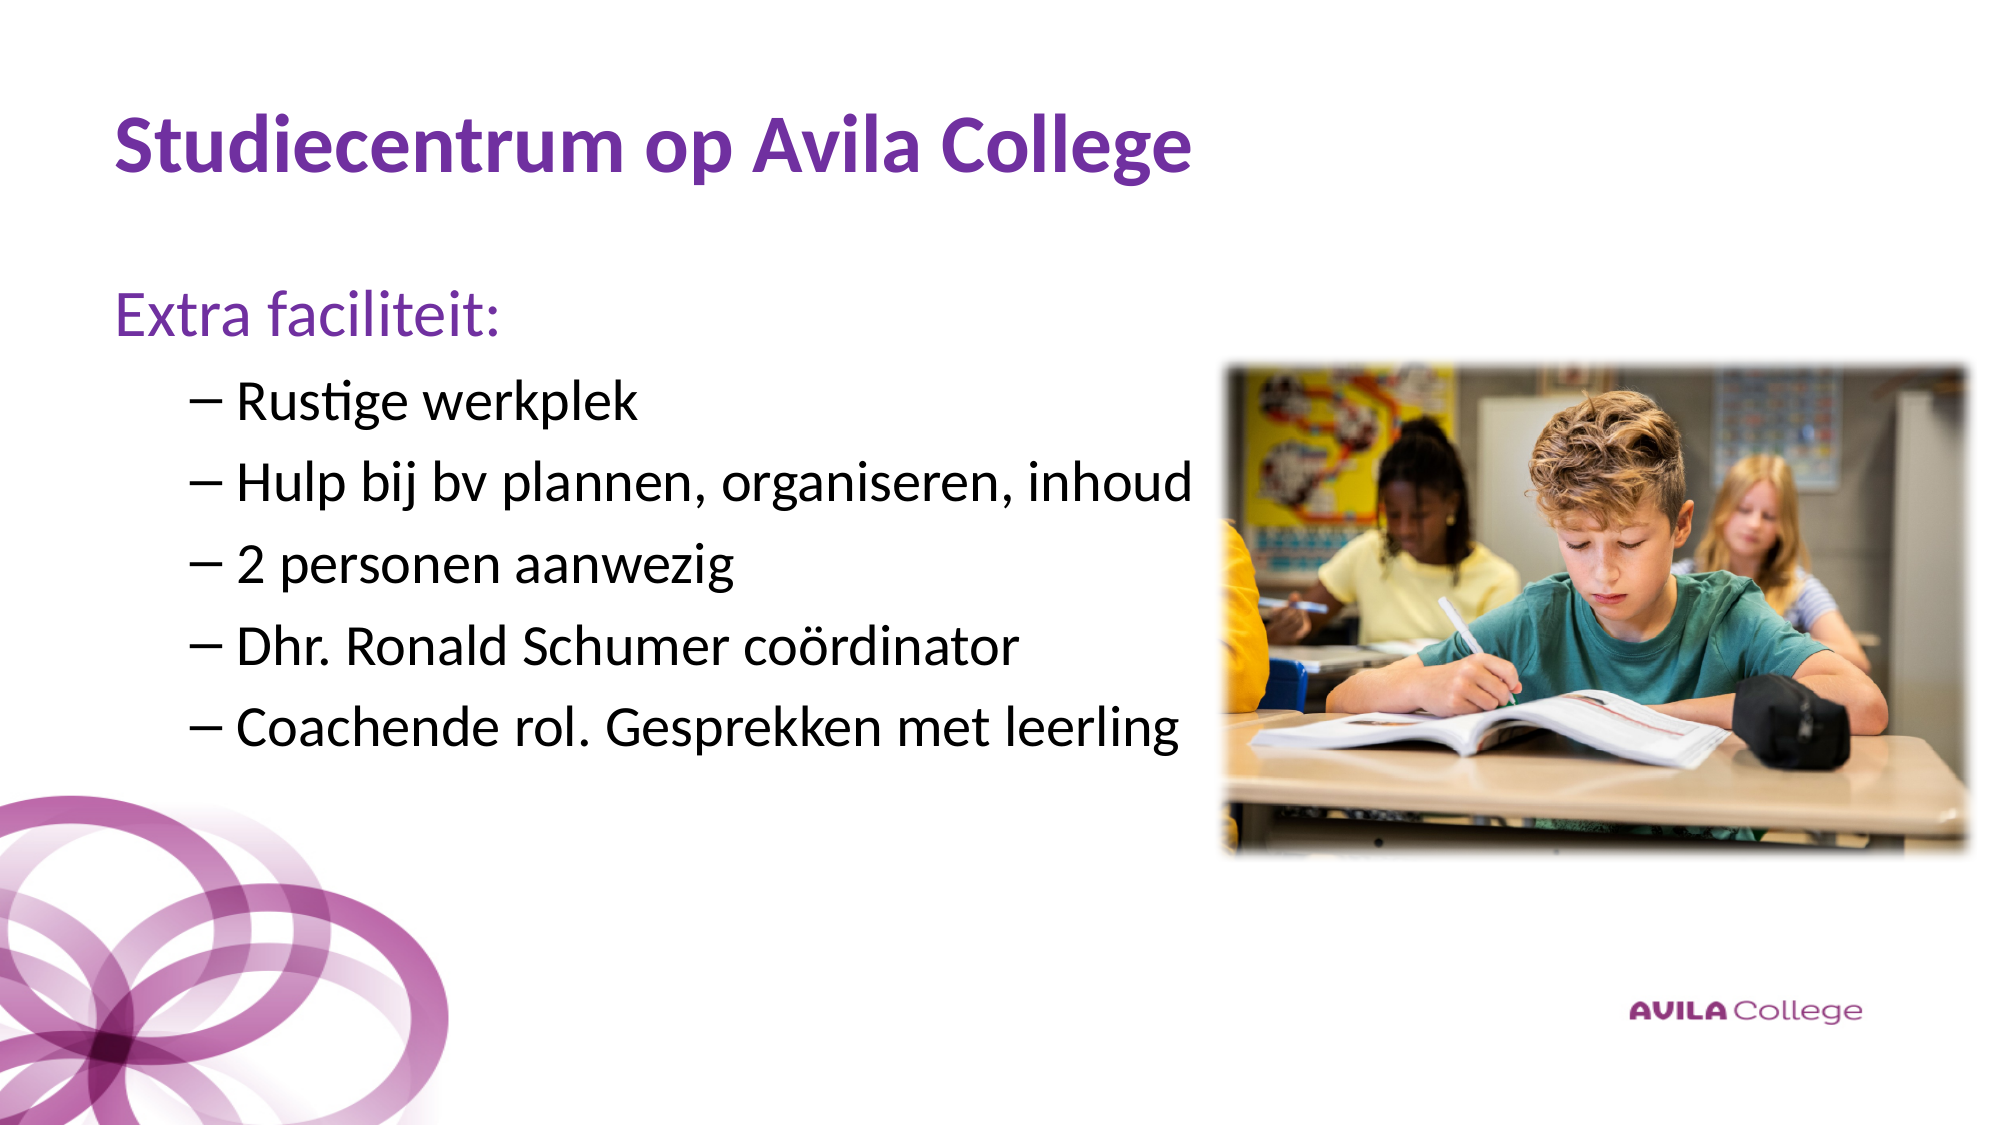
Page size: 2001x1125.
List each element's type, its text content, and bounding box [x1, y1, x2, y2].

picture [0, 0, 2000, 1125]
title Studiecentrum op Avila College [99, 45, 1900, 233]
list Extra faciliteit: Rustige werkplek Hulp bij bv plannen, organiseren, inhoud 2 personen aanwezig Dhr. Ronald Schumer coördinator Coachende rol. Gesprekken met leerling [99, 262, 1900, 1005]
